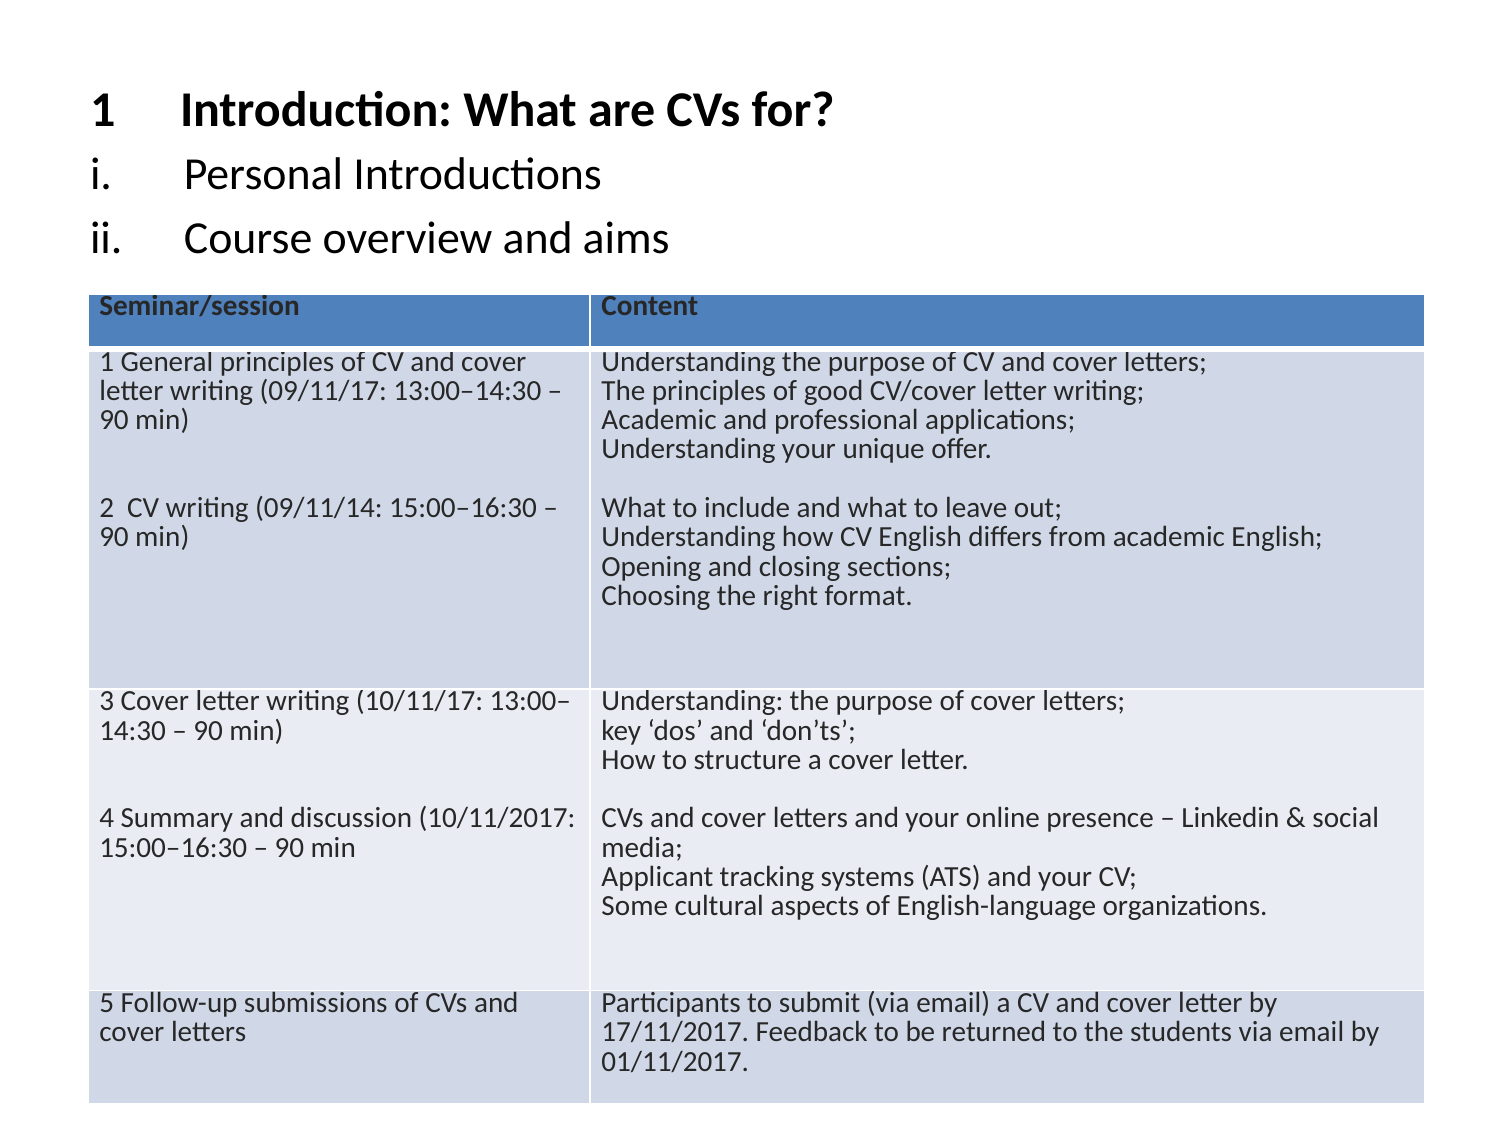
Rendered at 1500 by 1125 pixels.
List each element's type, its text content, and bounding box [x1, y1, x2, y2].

table_header Seminar/session [89, 295, 589, 346]
title 1 Introduction: What are CVs for? [75, 68, 1425, 136]
table_cell Understanding: the purpose of cover letters; key ‘dos’ and ‘don’ts’; How to structure a cover letter. CVs and cover letters and your online presence – Linkedin & social media; Applicant tracking systems (ATS) and your CV; Some cultural aspects of English-language organizations. [591, 690, 1424, 990]
list Personal Introductions Course overview and aims [75, 136, 1425, 1104]
table_cell 5 Follow-up submissions of CVs and cover letters [89, 991, 589, 1103]
table_cell Participants to submit (via email) a CV and cover letter by 17/11/2017. Feedback to be returned to the students via email by 01/11/2017. [591, 991, 1424, 1103]
table_cell Understanding the purpose of CV and cover letters; The principles of good CV/cover letter writing; Academic and professional applications; Understanding your unique offer. What to include and what to leave out; Understanding how CV English differs from academic English; Opening and closing sections; Choosing the right format. [591, 352, 1424, 688]
table_header Content [591, 295, 1424, 346]
table_cell 3 Cover letter writing (10/11/17: 13:00–14:30 – 90 min) 4 Summary and discussion (10/11/2017: 15:00–16:30 – 90 min [89, 690, 589, 990]
table_cell 1 General principles of CV and cover letter writing (09/11/17: 13:00–14:30 – 90 min) 2 CV writing (09/11/14: 15:00–16:30 – 90 min) [89, 352, 589, 688]
